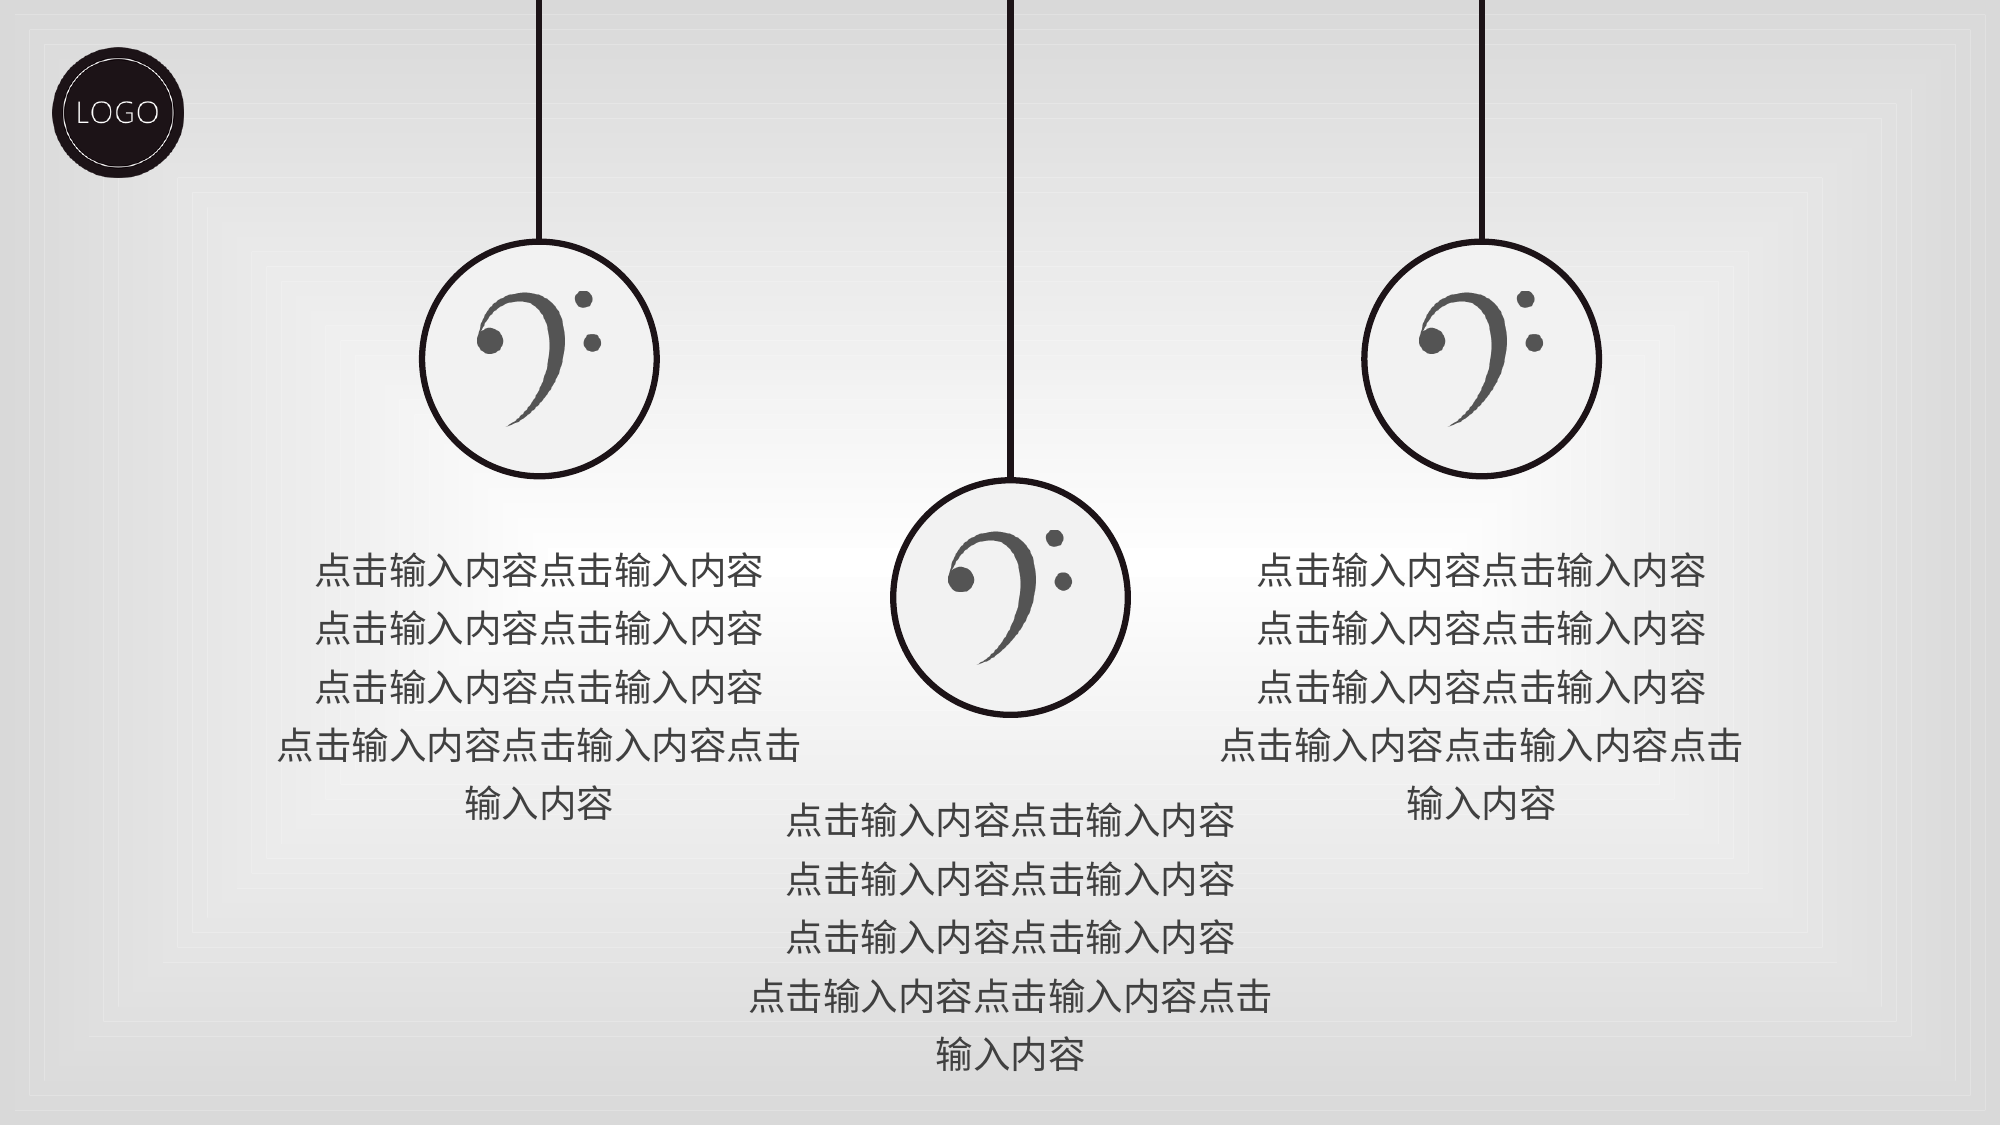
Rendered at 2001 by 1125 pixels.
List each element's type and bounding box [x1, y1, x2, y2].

text_box [718, 0, 1303, 1028]
text_box [247, 0, 718, 777]
text_box [1189, 0, 1774, 777]
picture [52, 46, 184, 178]
